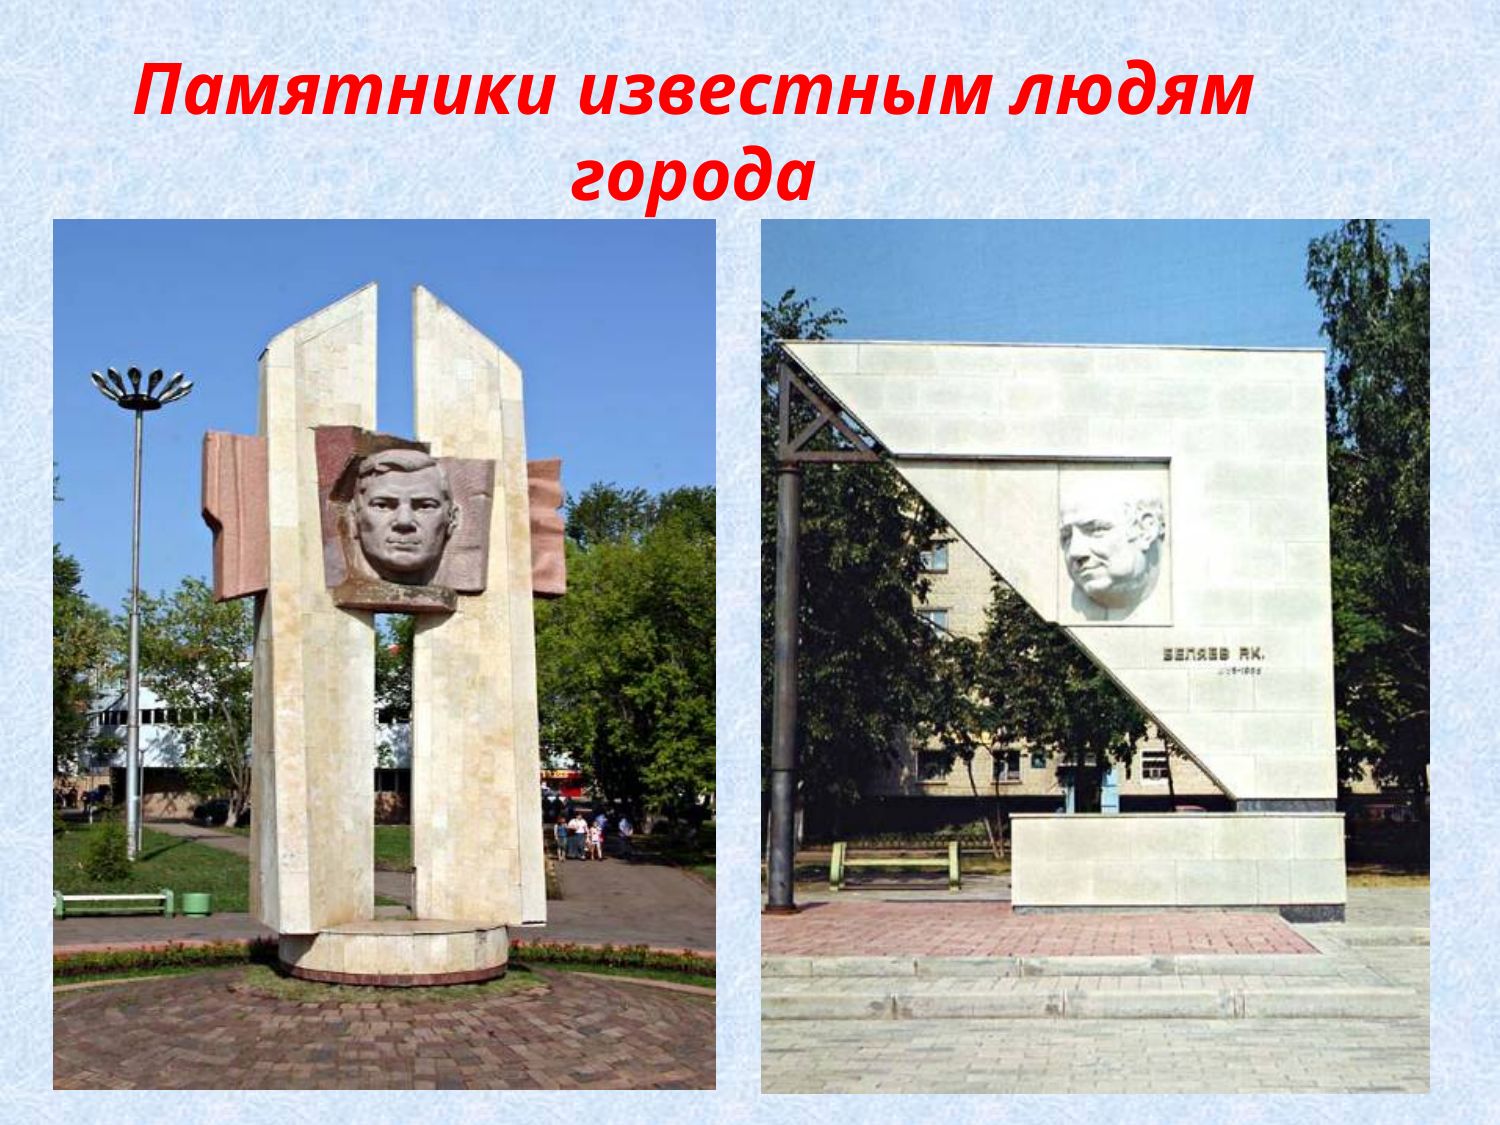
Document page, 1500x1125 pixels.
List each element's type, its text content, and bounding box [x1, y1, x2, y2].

picture [0, 0, 1500, 1125]
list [52, 219, 716, 1090]
title Памятники известным людям города [81, 34, 1308, 223]
